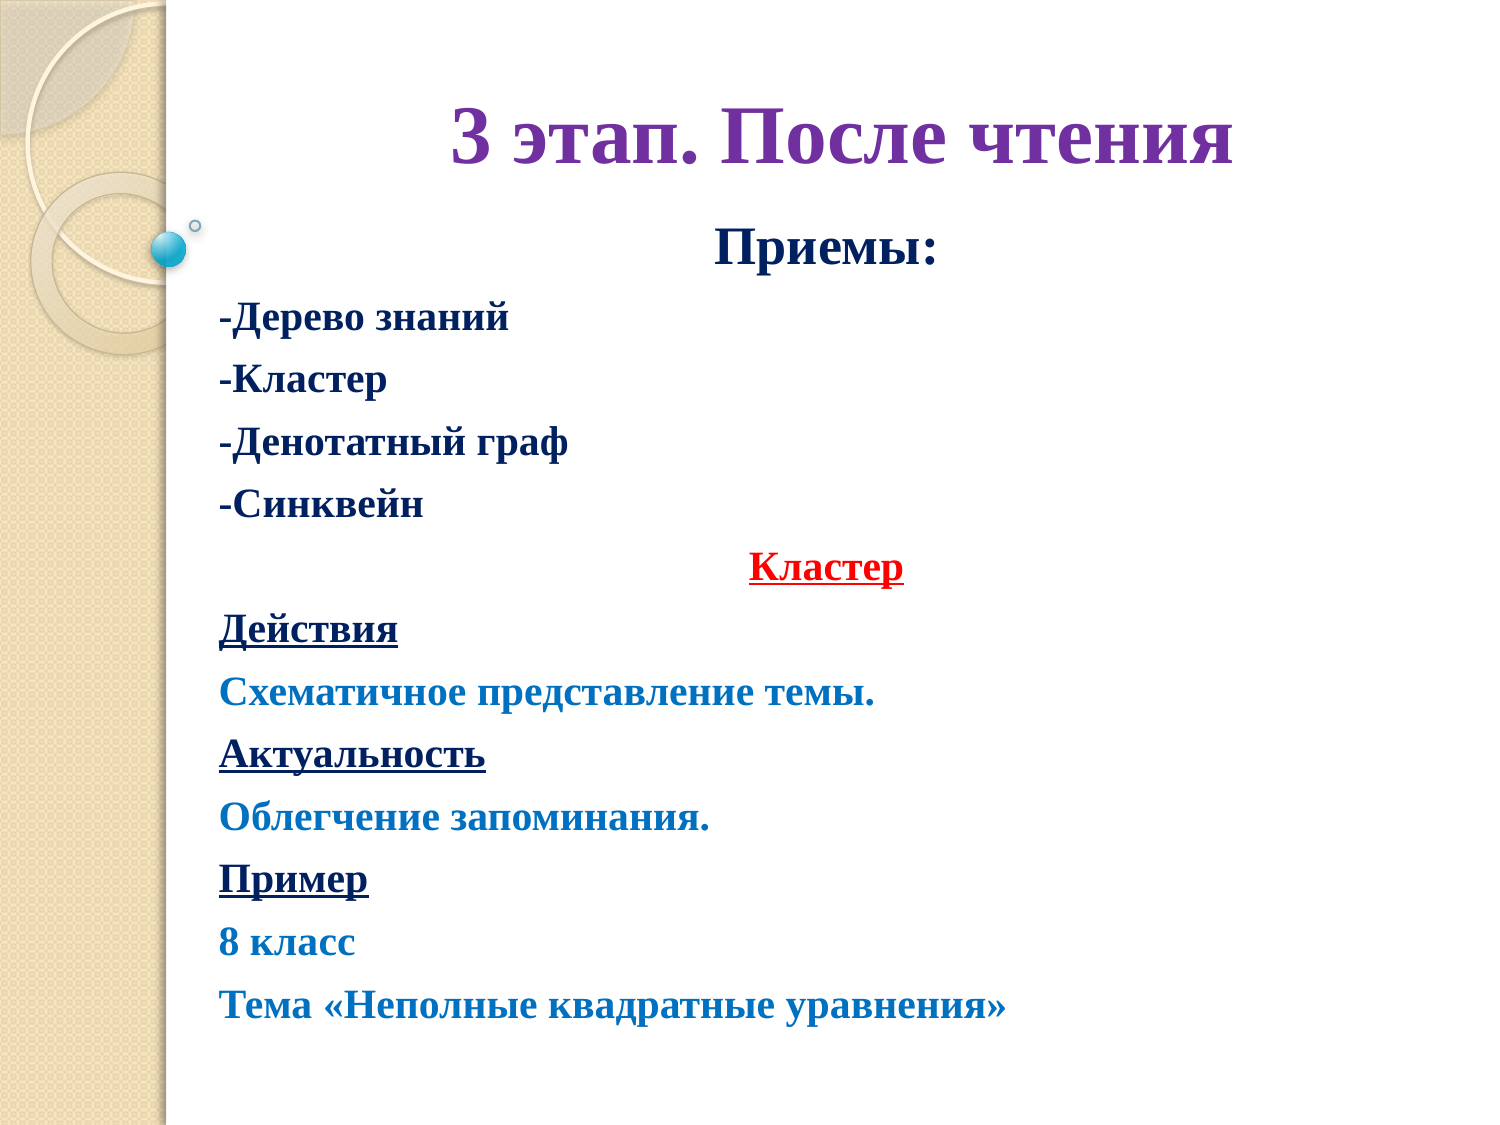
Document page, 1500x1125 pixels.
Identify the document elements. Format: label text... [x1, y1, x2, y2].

title 3 этап. После чтения [234, 46, 1450, 188]
subtitle Приемы: -Дерево знаний -Кластер -Денотатный граф -Синквейн Кластер Действия Схематичное представление темы. Актуальность Облегчение запоминания. Пример 8 класс Тема «Неполные квадратные уравнения» [199, 210, 1450, 1079]
